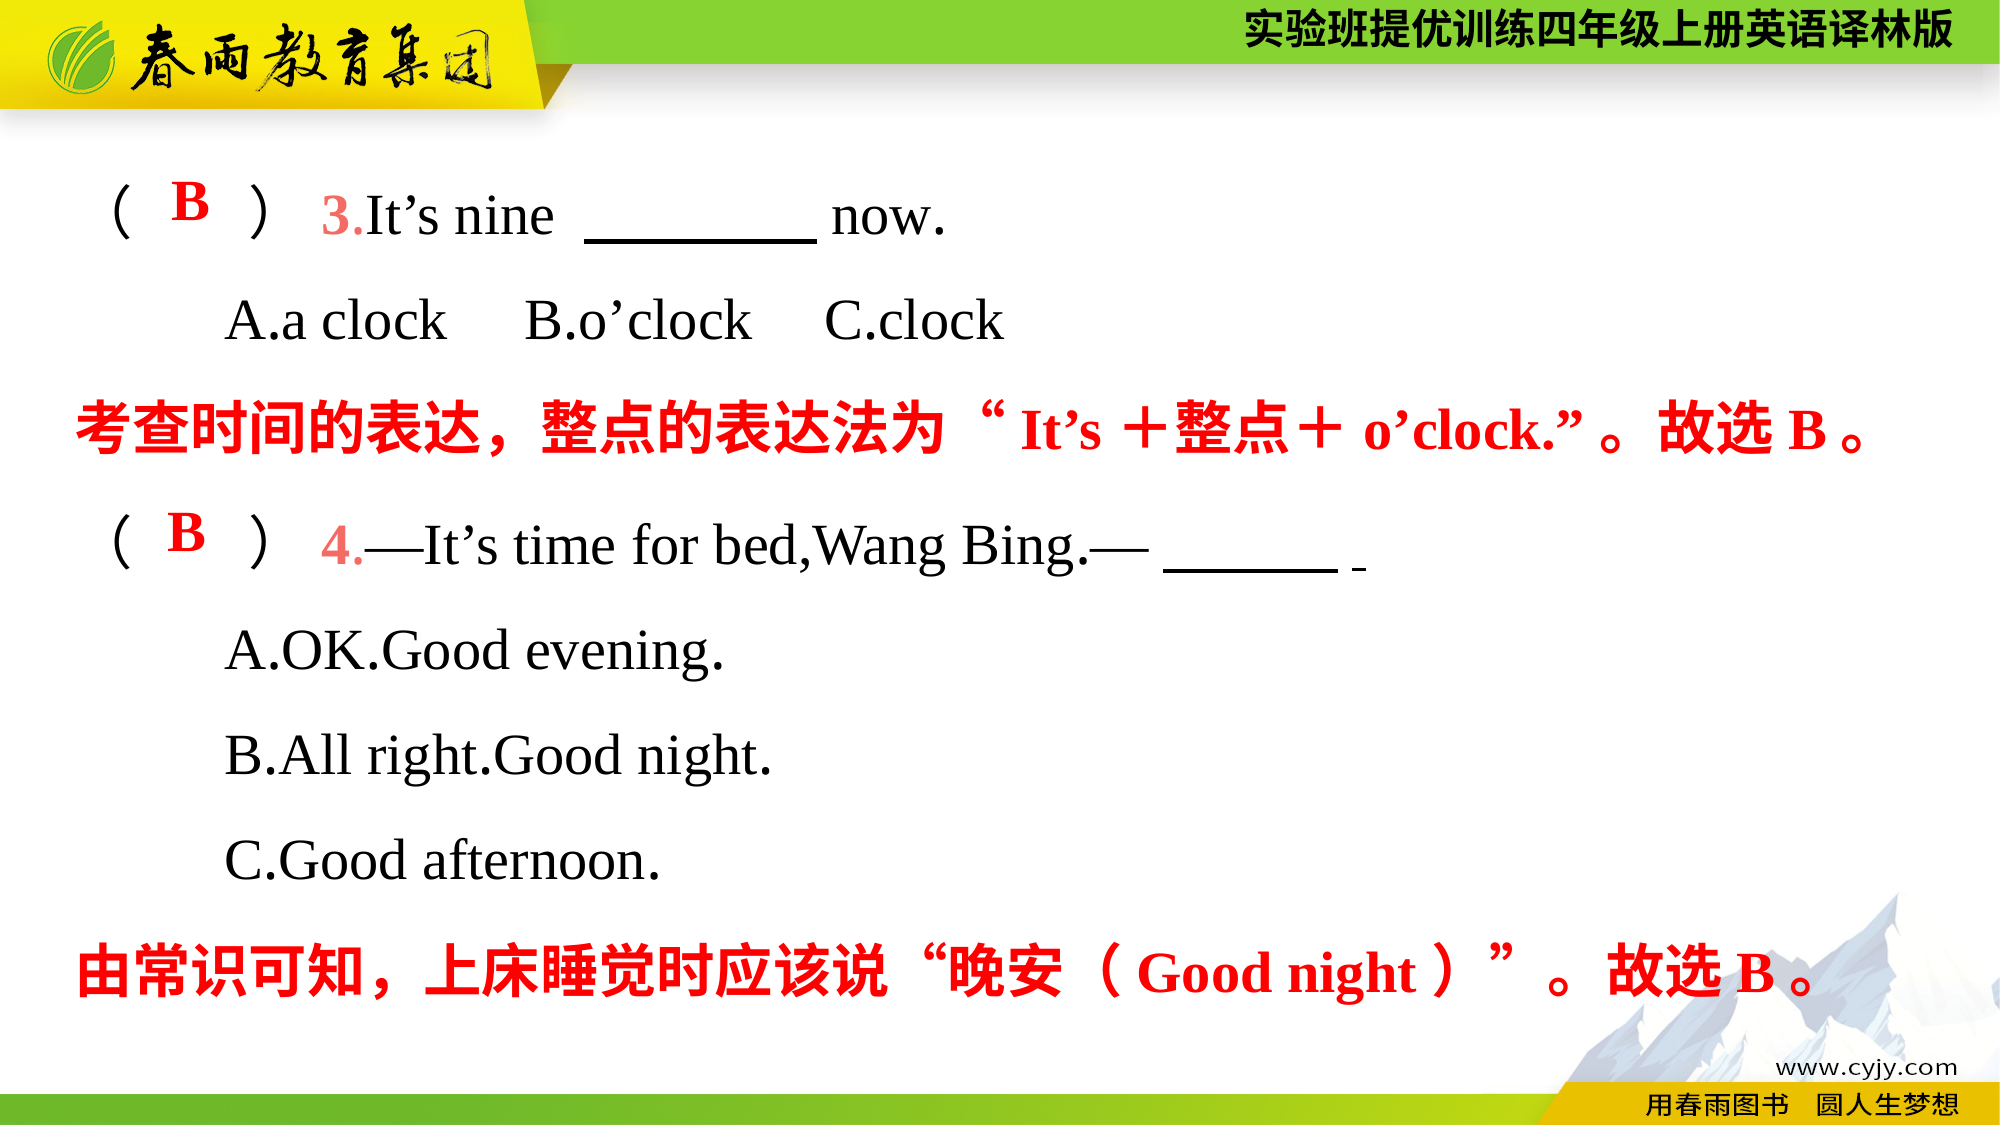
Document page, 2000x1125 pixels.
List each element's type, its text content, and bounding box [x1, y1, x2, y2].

text_box 考查时间的表达，整点的表达法为“It’s＋整点＋o’clock.”。故选B。 [59, 348, 1944, 463]
list （ ）3.It’s nine now. A.a clock B.o’clock C.clock [59, 134, 1944, 348]
text_box 由常识可知，上床睡觉时应该说“晚安（Good night）”。故选B。 [59, 891, 1944, 1012]
text_box B [157, 154, 226, 240]
picture [0, 0, 2000, 1125]
text_box （ ）4.—It’s time for bed,Wang Bing.— . A.OK.Good evening. B.All right.Good night. C.Good afternoon. [59, 463, 1944, 891]
text_box B [152, 485, 222, 571]
